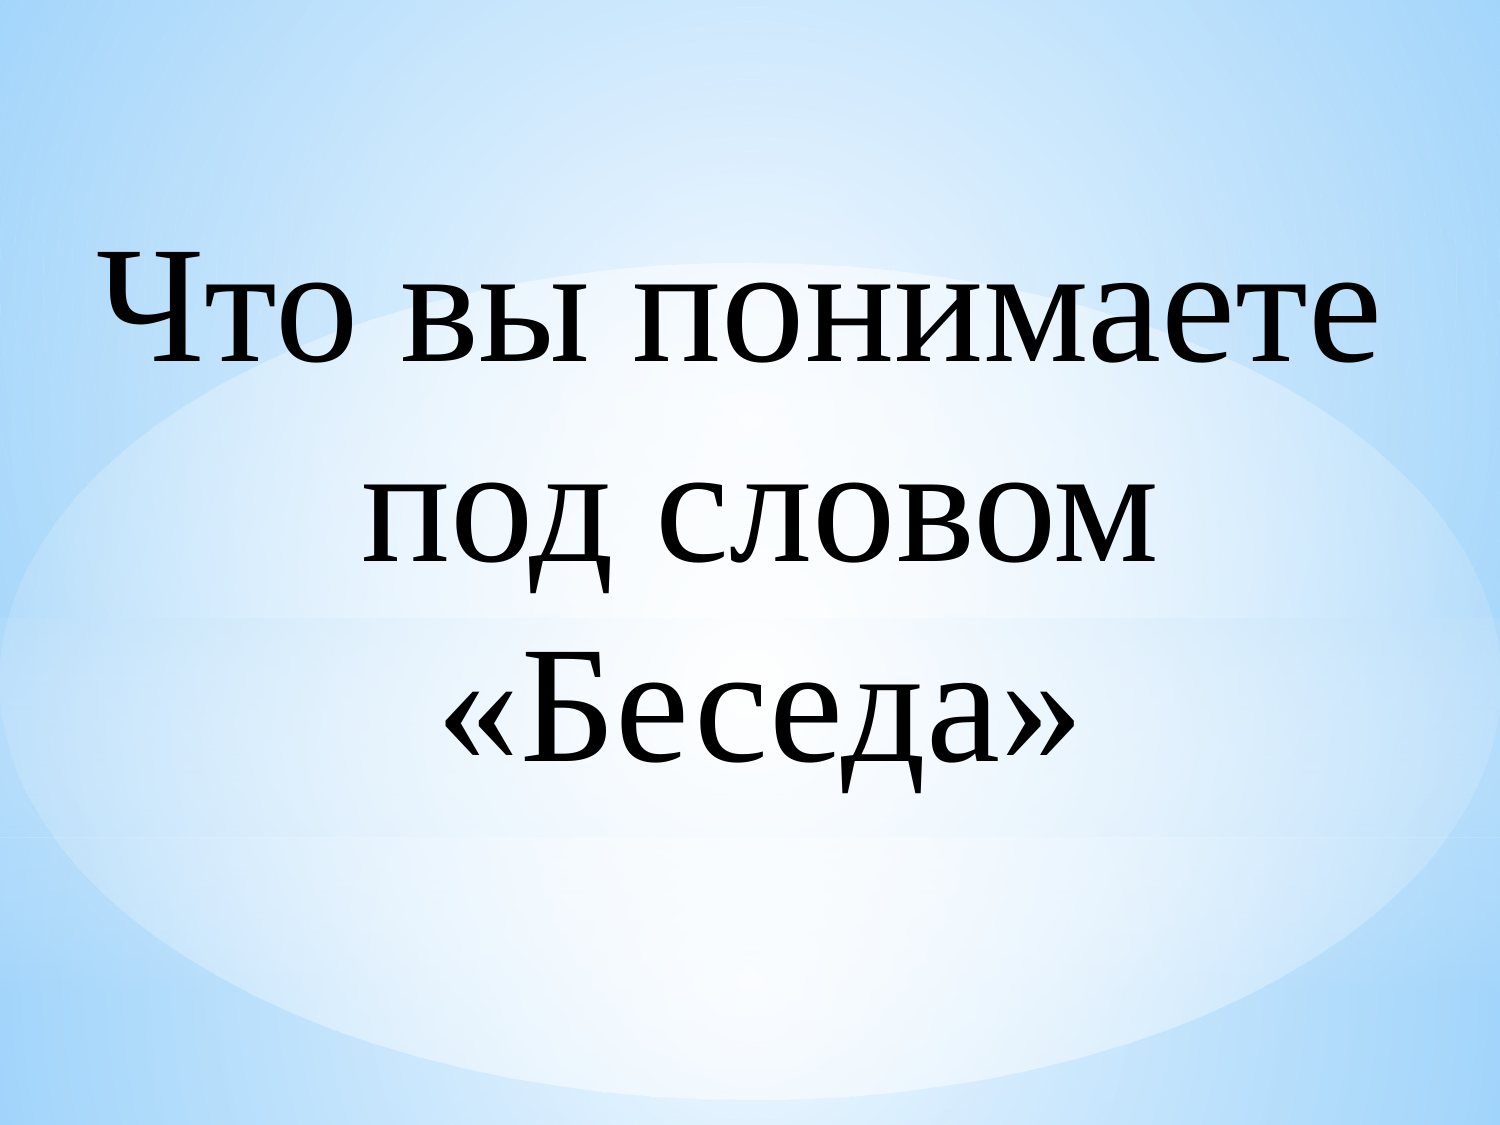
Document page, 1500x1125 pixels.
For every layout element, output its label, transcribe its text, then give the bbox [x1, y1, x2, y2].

text_box Что вы понимаете под словом «Беседа» [81, 187, 1399, 803]
